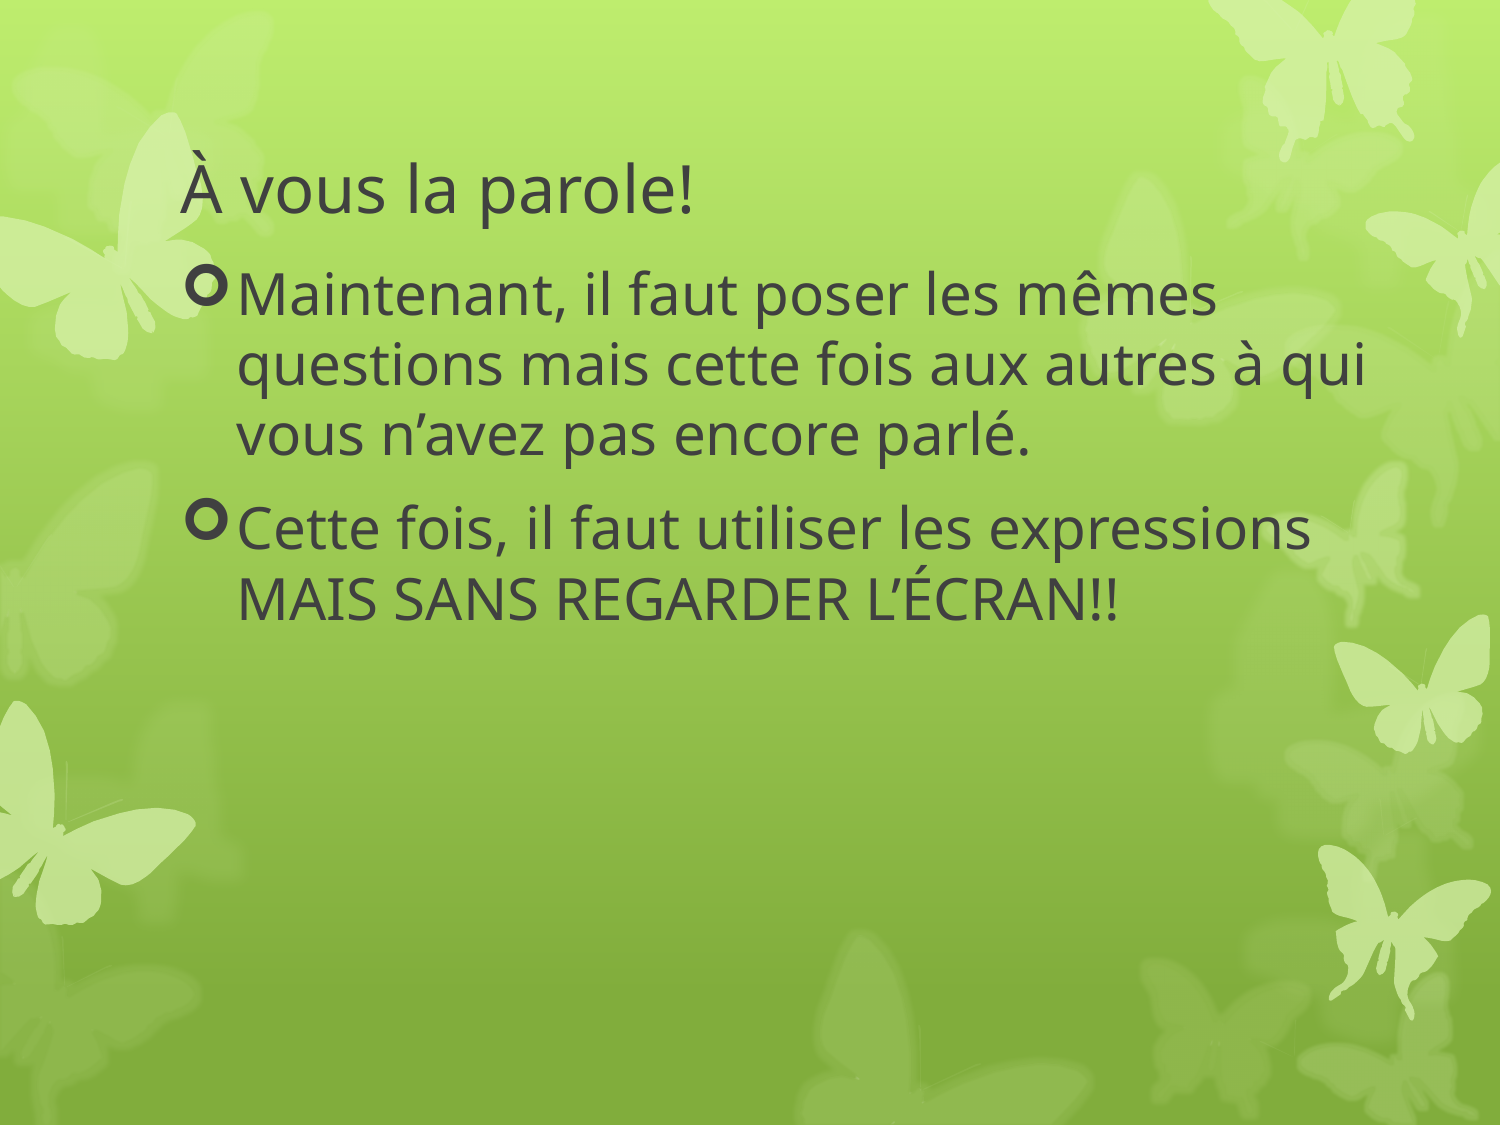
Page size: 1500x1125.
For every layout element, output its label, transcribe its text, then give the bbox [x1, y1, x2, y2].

list Maintenant, il faut poser les mêmes questions mais cette fois aux autres à qui vous n’avez pas encore parlé. Cette fois, il faut utiliser les expressions MAIS SANS REGARDER L’ÉCRAN!! [165, 249, 1400, 1088]
title À vous la parole! [165, 110, 1335, 249]
